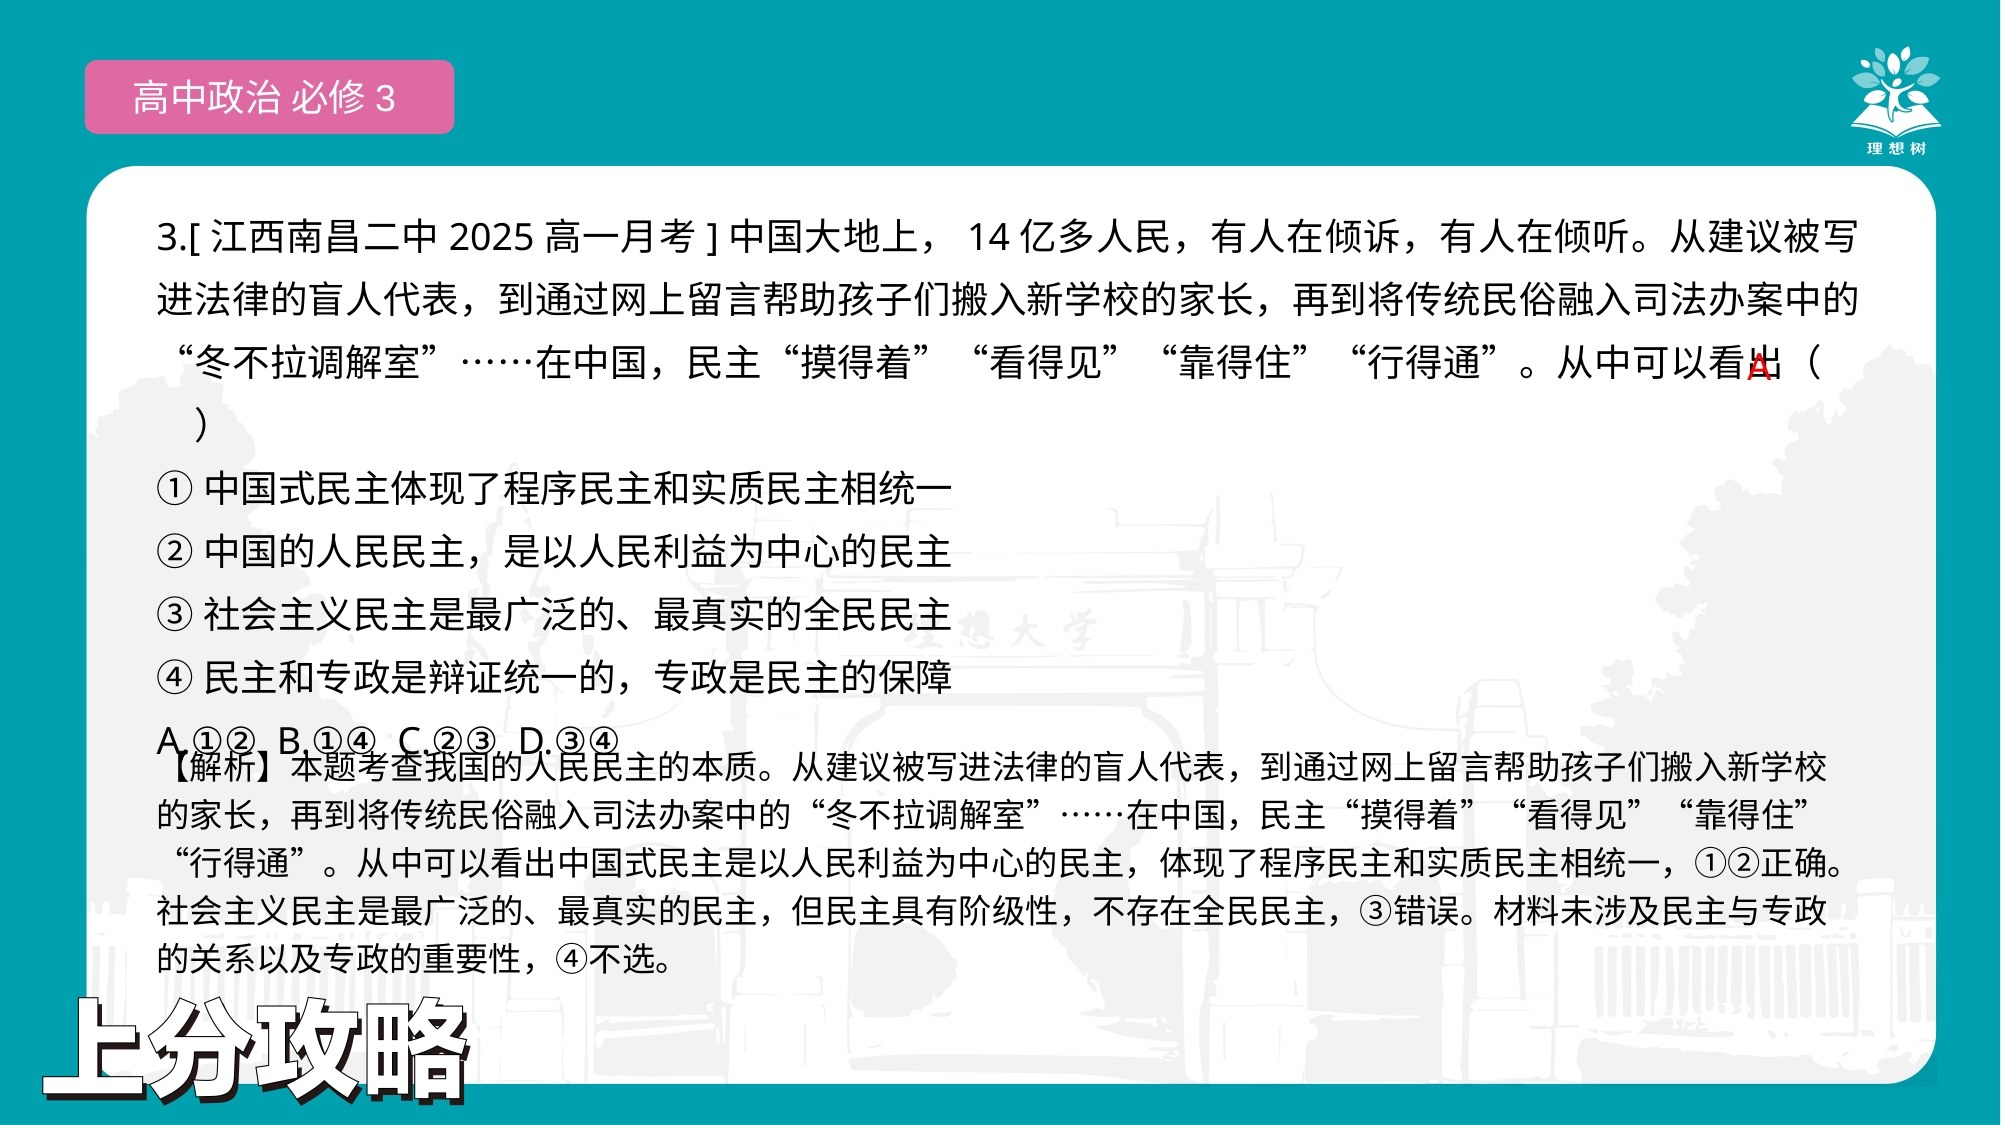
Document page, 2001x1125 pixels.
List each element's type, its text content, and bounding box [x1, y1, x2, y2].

text_box 3.[江西南昌二中2025高一月考]中国大地上，14亿多人民，有人在倾诉，有人在倾听。从建议被写进法律的盲人代表，到通过网上留言帮助孩子们搬入新学校的家长，再到将传统民俗融入司法办案中的“冬不拉调解室”……在中国，民主“摸得着”“看得见”“靠得住”“行得通”。从中可以看出（ ） ①中国式民主体现了程序民主和实质民主相统一 ②中国的人民民主，是以人民利益为中心的民主 ③社会主义民主是最广泛的、最真实的全民民主 ④民主和专政是辩证统一的，专政是民主的保障 A.①② B.①④ C.②③ D.③④ [141, 187, 1875, 770]
text_box A [1732, 312, 1843, 395]
picture [0, 0, 2001, 1125]
text_box 高中政治 必修3 [83, 58, 456, 135]
text_box 【解析】本题考查我国的人民民主的本质。从建议被写进法律的盲人代表，到通过网上留言帮助孩子们搬入新学校的家长，再到将传统民俗融入司法办案中的“冬不拉调解室”……在中国，民主“摸得着”“看得见”“靠得住”“行得通”。从中可以看出中国式民主是以人民利益为中心的民主，体现了程序民主和实质民主相统一，①②正确。社会主义民主是最广泛的、最真实的民主，但民主具有阶级性，不存在全民民主，③错误。材料未涉及民主与专政的关系以及专政的重要性，④不选。 [141, 731, 1843, 986]
